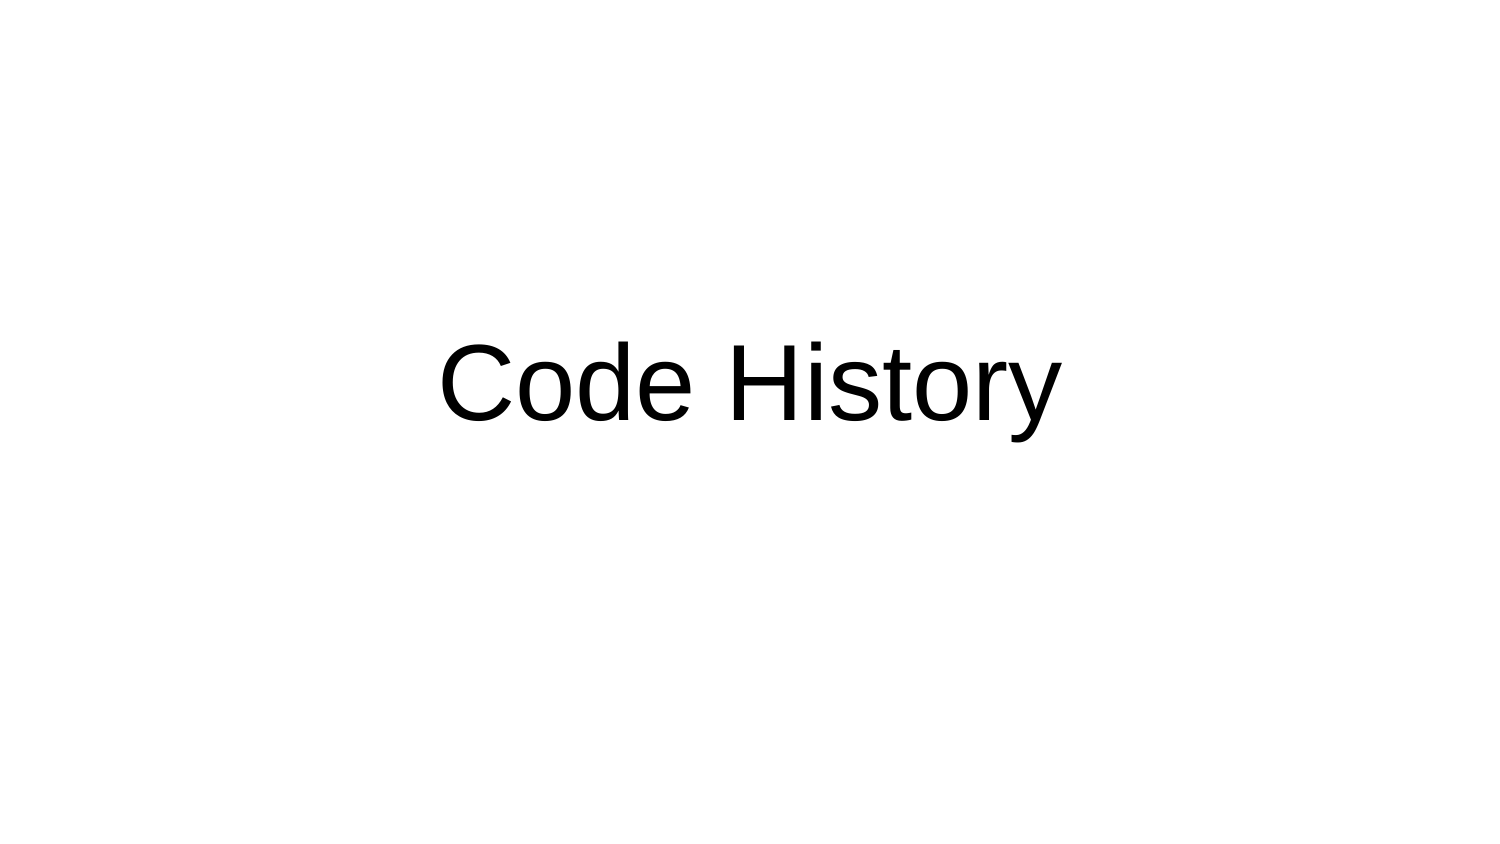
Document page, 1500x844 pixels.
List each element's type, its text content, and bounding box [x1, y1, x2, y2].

title Code History [51, 122, 1449, 459]
